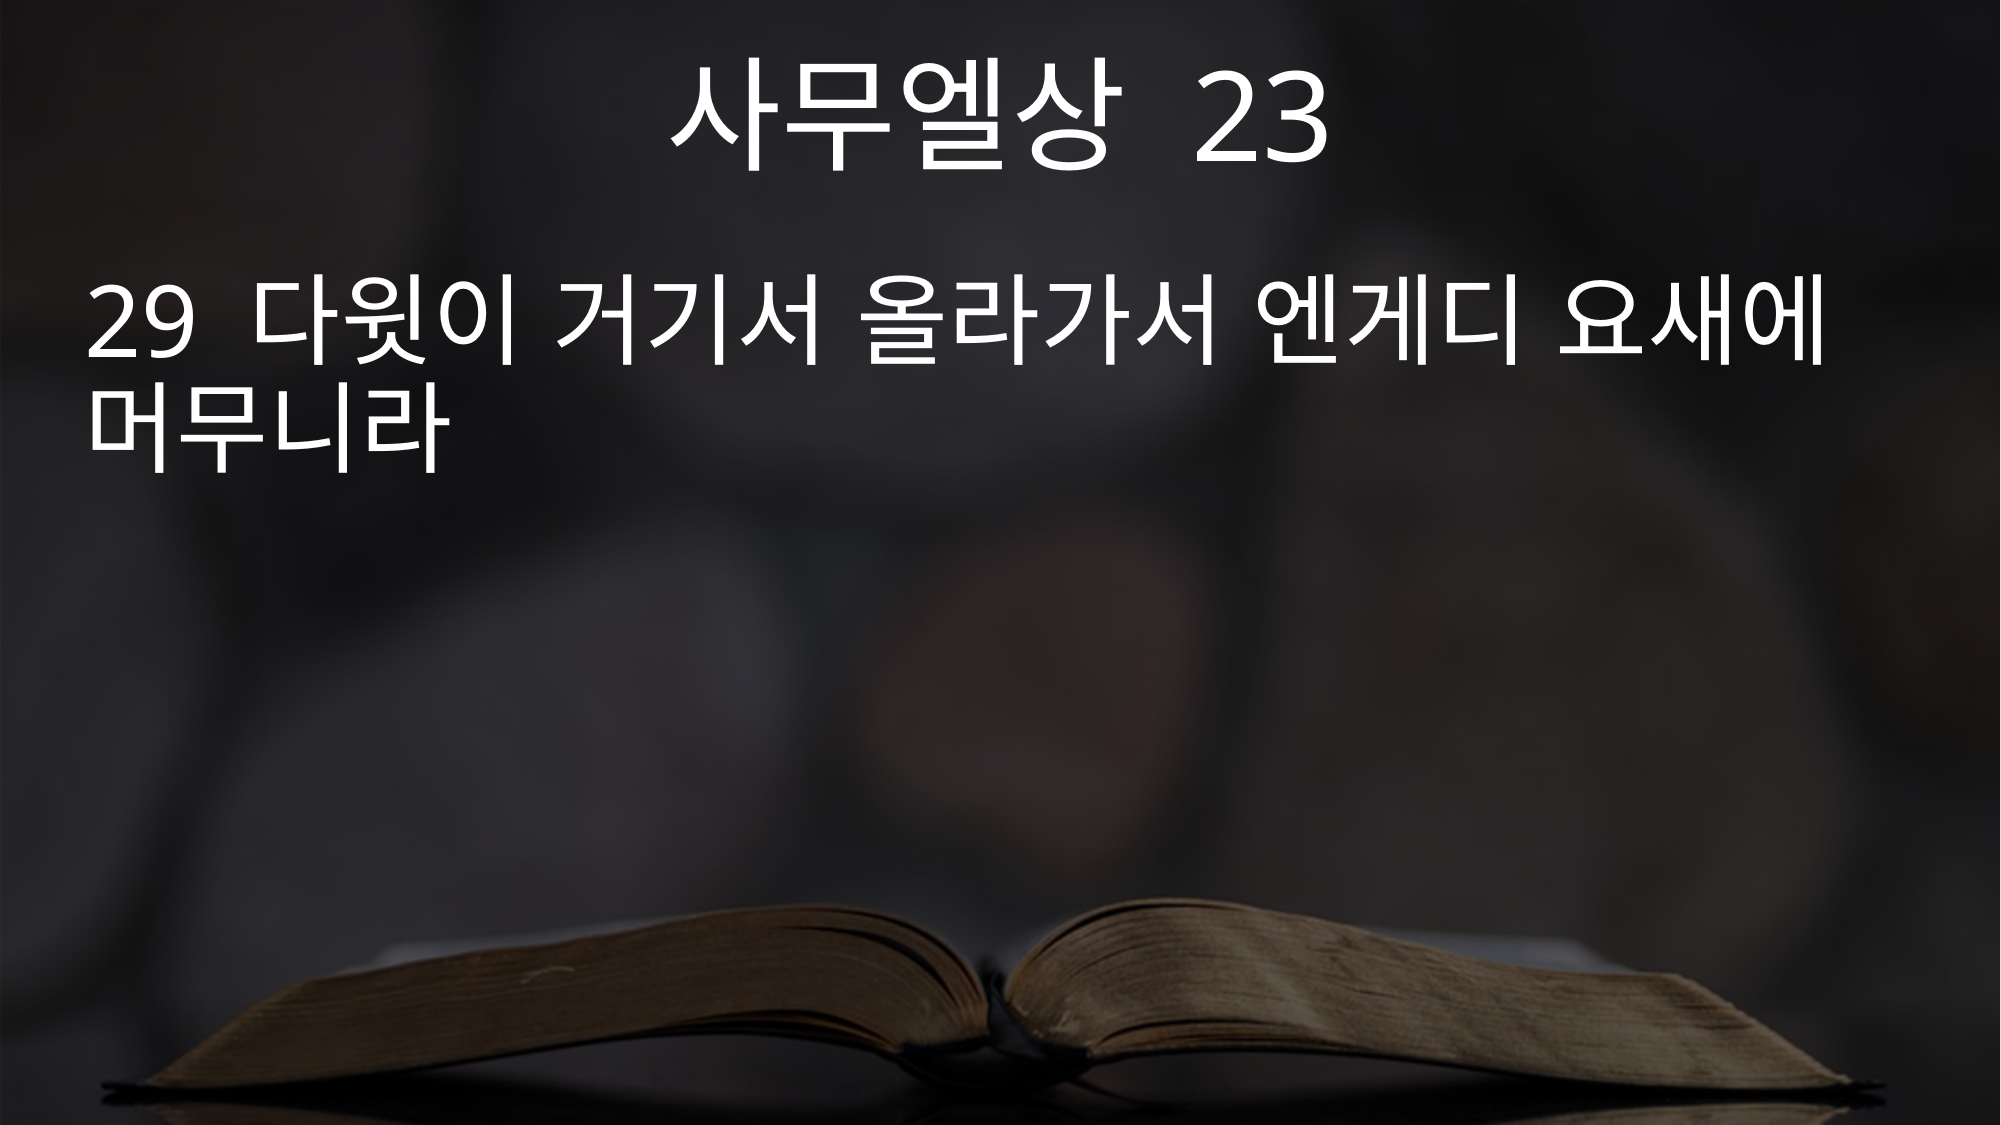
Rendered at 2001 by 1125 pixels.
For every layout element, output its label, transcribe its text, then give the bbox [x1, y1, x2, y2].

picture [0, 0, 2001, 1125]
list 29 다윗이 거기서 올라가서 엔게디 요새에 머무니라 [69, 263, 1953, 423]
footer 사무엘상 23 [0, 32, 2000, 192]
